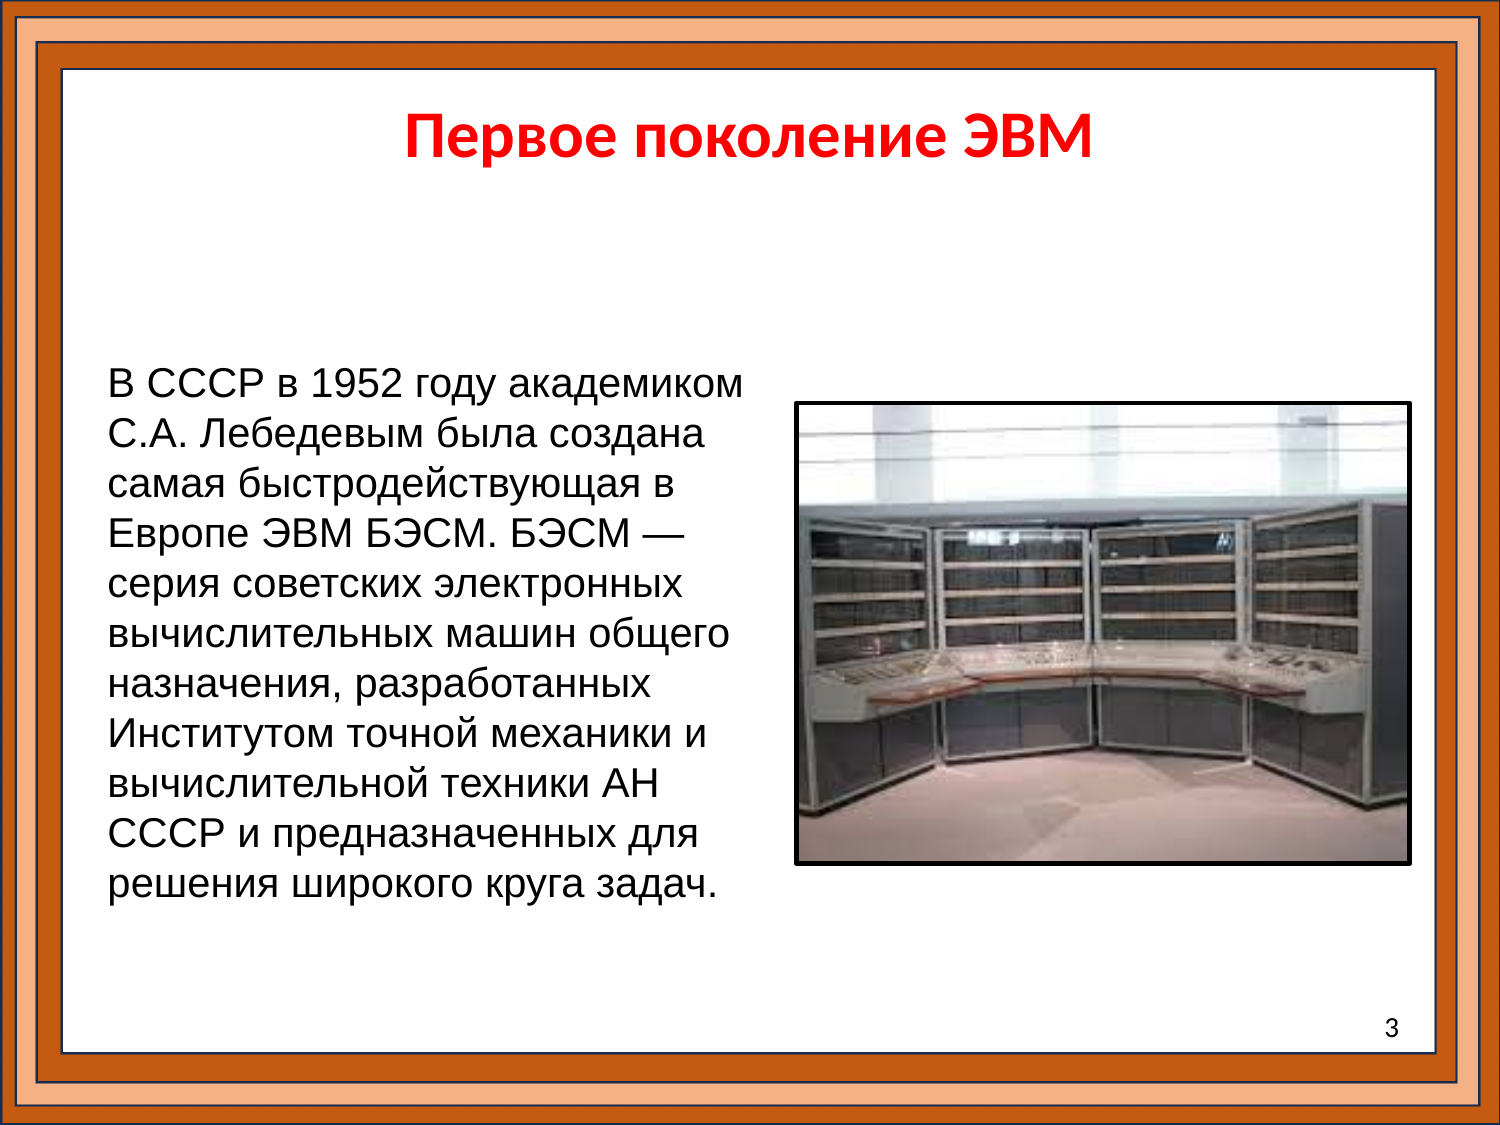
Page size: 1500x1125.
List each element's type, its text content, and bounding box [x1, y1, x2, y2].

slide_number 3 [1076, 995, 1415, 1056]
text_box В СССР в 1952 году академиком С.А. Лебедевым была создана самая быстродействующая в Европе ЭВМ БЭСМ. БЭСМ — серия советских электронных вычислительных машин общего назначения, разработанных Институтом точной механики и вычислительной техники АН СССР и предназначенных для решения широкого круга задач. [92, 348, 770, 914]
picture [0, 0, 1500, 1125]
text_box Первое поколение ЭВМ [88, 83, 1412, 178]
